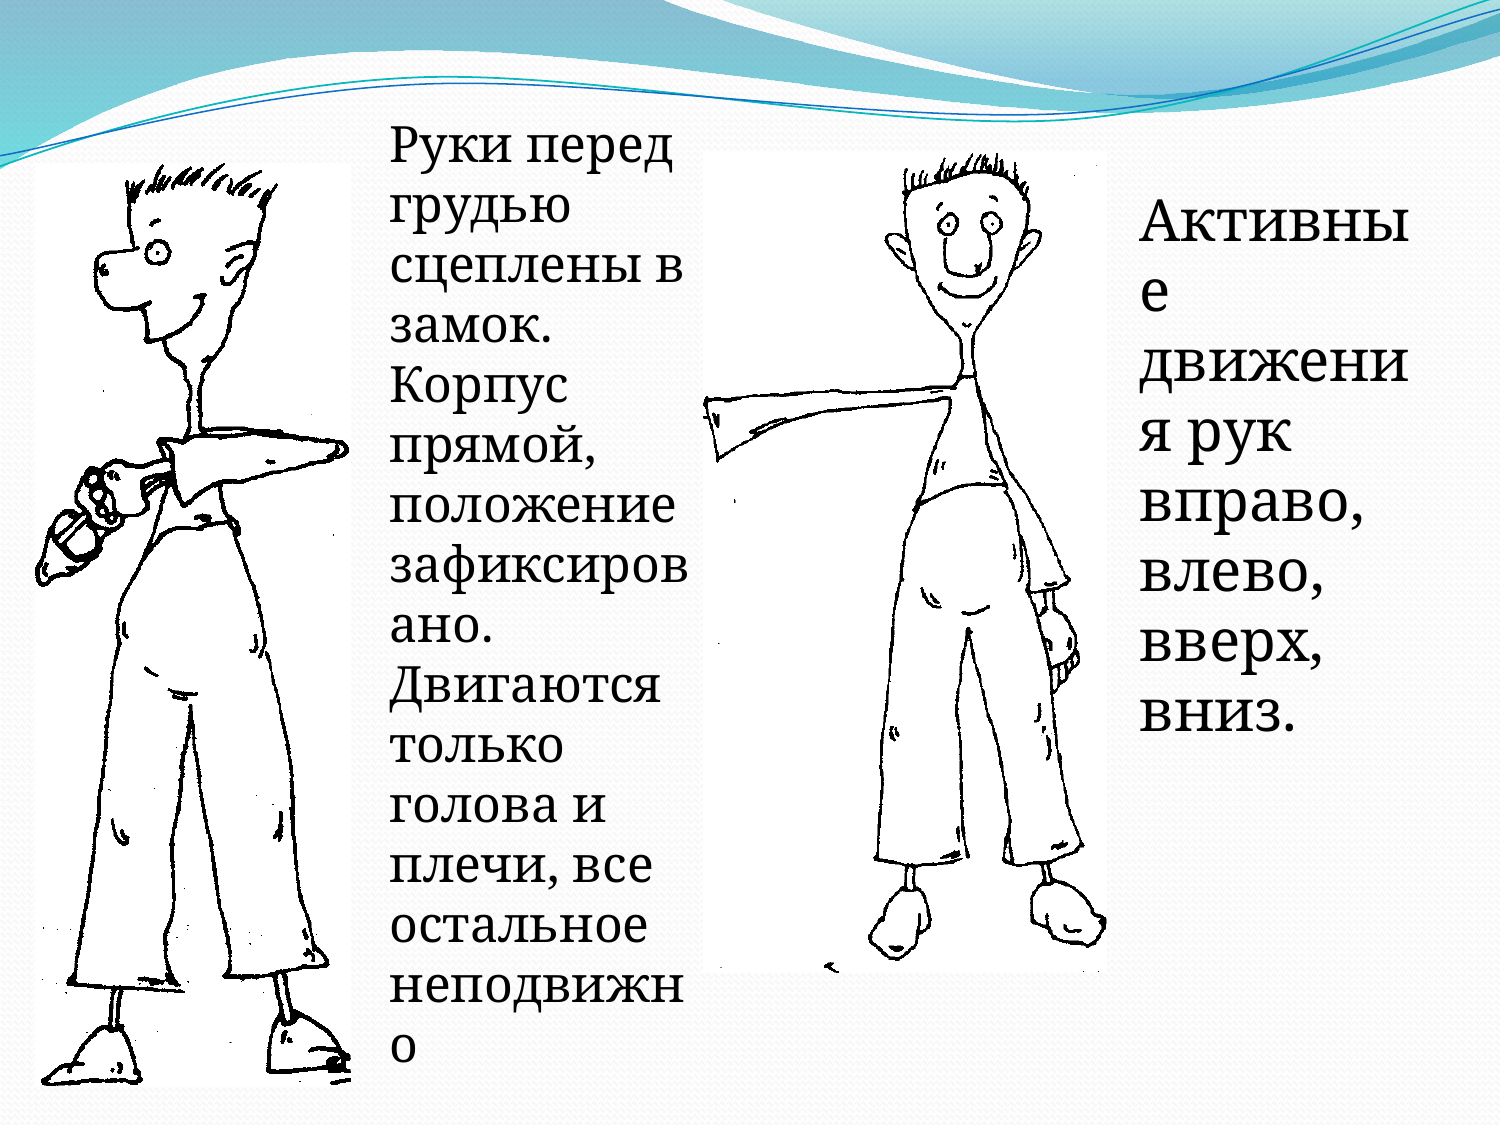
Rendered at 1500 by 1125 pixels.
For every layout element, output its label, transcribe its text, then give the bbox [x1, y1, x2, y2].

picture [34, 163, 351, 1086]
text_box Руки перед грудью сцеплены в замок. Корпус прямой, положение зафиксировано. Двигаются только голова и плечи, все остальное неподвижно [375, 105, 715, 1081]
picture [702, 152, 1107, 973]
text_box Активные движения рук вправо, влево, вверх, вниз. [1124, 175, 1453, 751]
